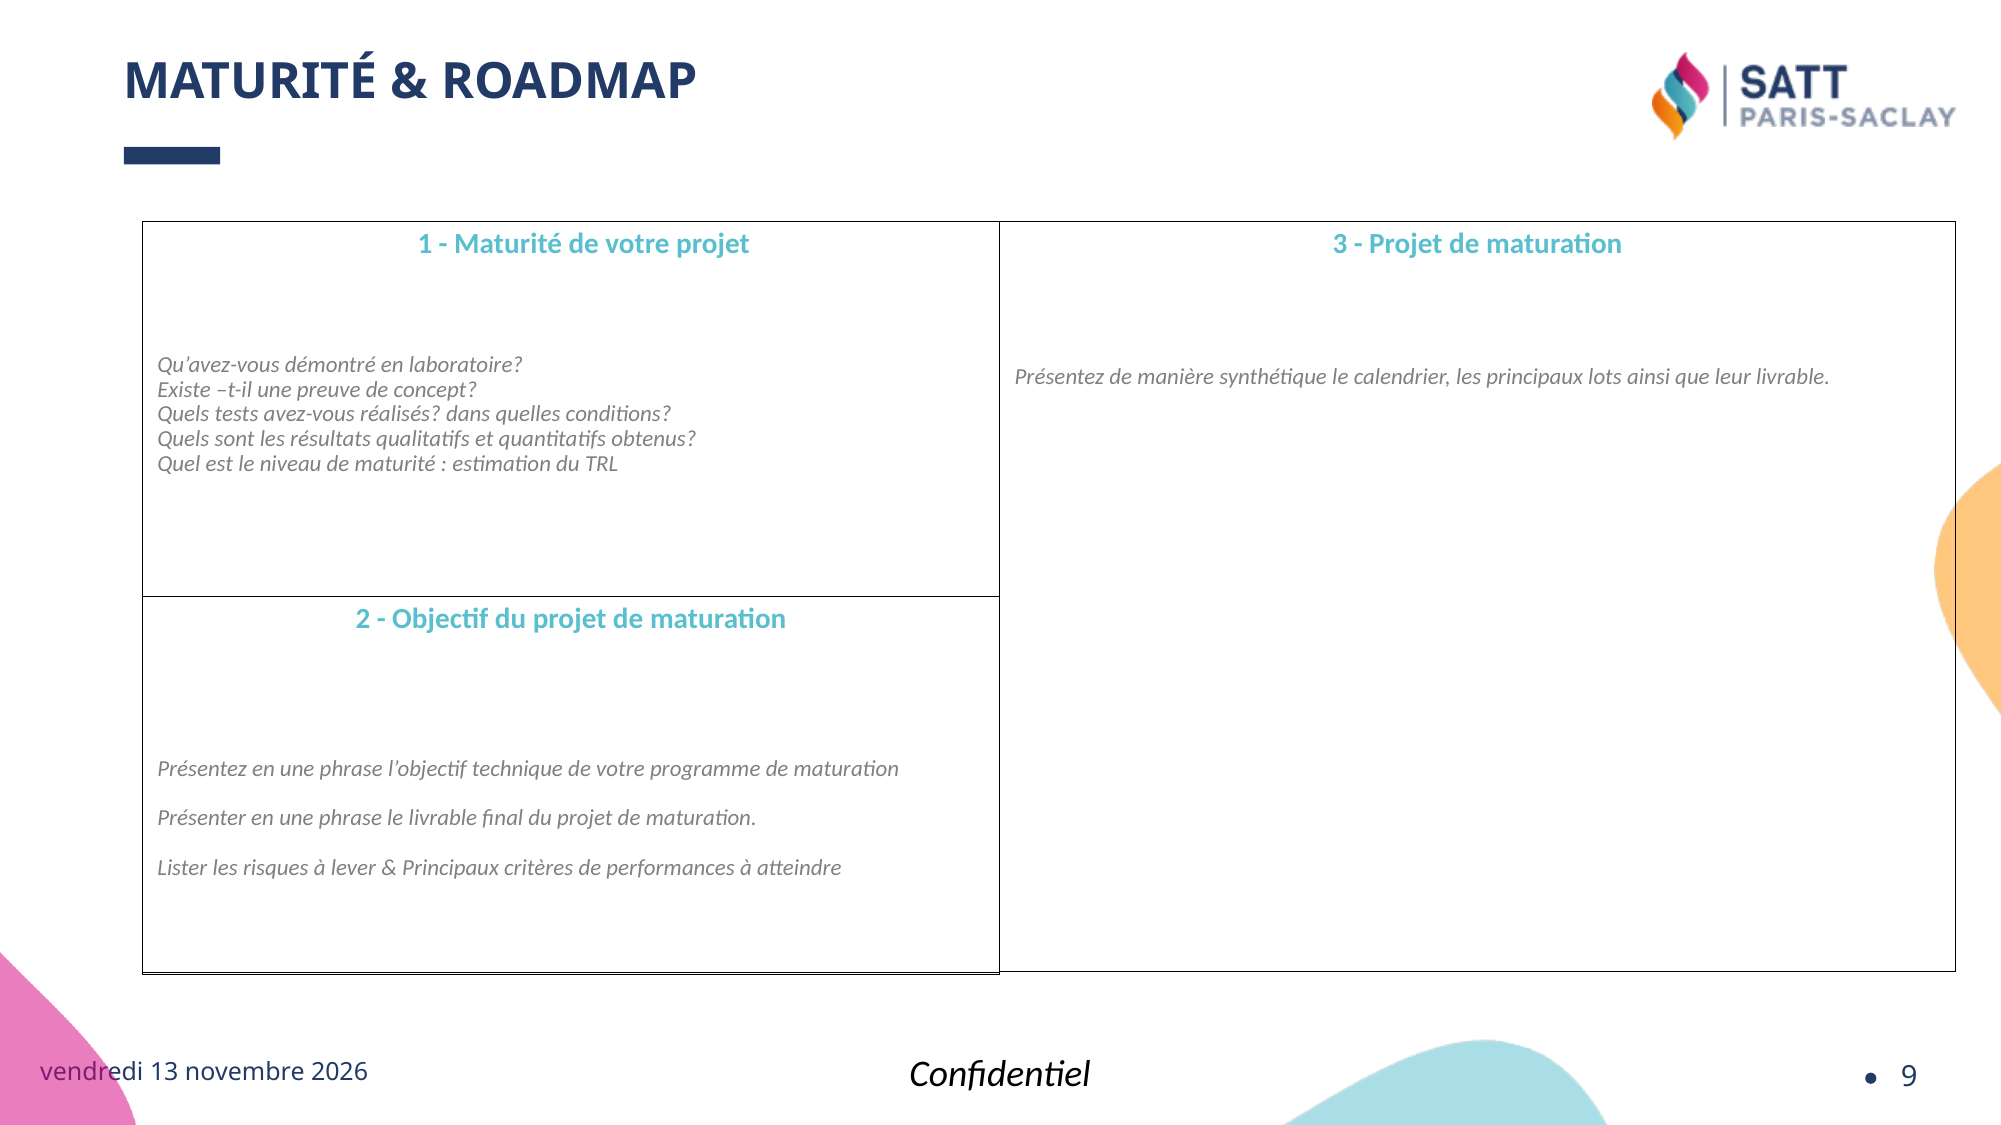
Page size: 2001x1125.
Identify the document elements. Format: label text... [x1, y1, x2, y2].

text_box 3 - Projet de maturation Présentez de manière synthétique le calendrier, les principaux lots ainsi que leur livrable. [999, 221, 1956, 972]
list 1 - Maturité de votre projet Qu’avez-vous démontré en laboratoire? Existe –t-il une preuve de concept? Quels tests avez-vous réalisés? dans quelles conditions? Quels sont les résultats qualitatifs et quantitatifs obtenus? Quel est le niveau de maturité : estimation du TRL [142, 221, 999, 596]
text_box 2 - Objectif du projet de maturation Présentez en une phrase l’objectif technique de votre programme de maturation Présenter en une phrase le livrable final du projet de maturation. Lister les risques à lever & Principaux critères de performances à atteindre [142, 596, 1000, 973]
picture [1652, 52, 1956, 141]
title Maturité & roadmap [108, 0, 1217, 165]
text_box Confidentiel [0, 1042, 2000, 1125]
